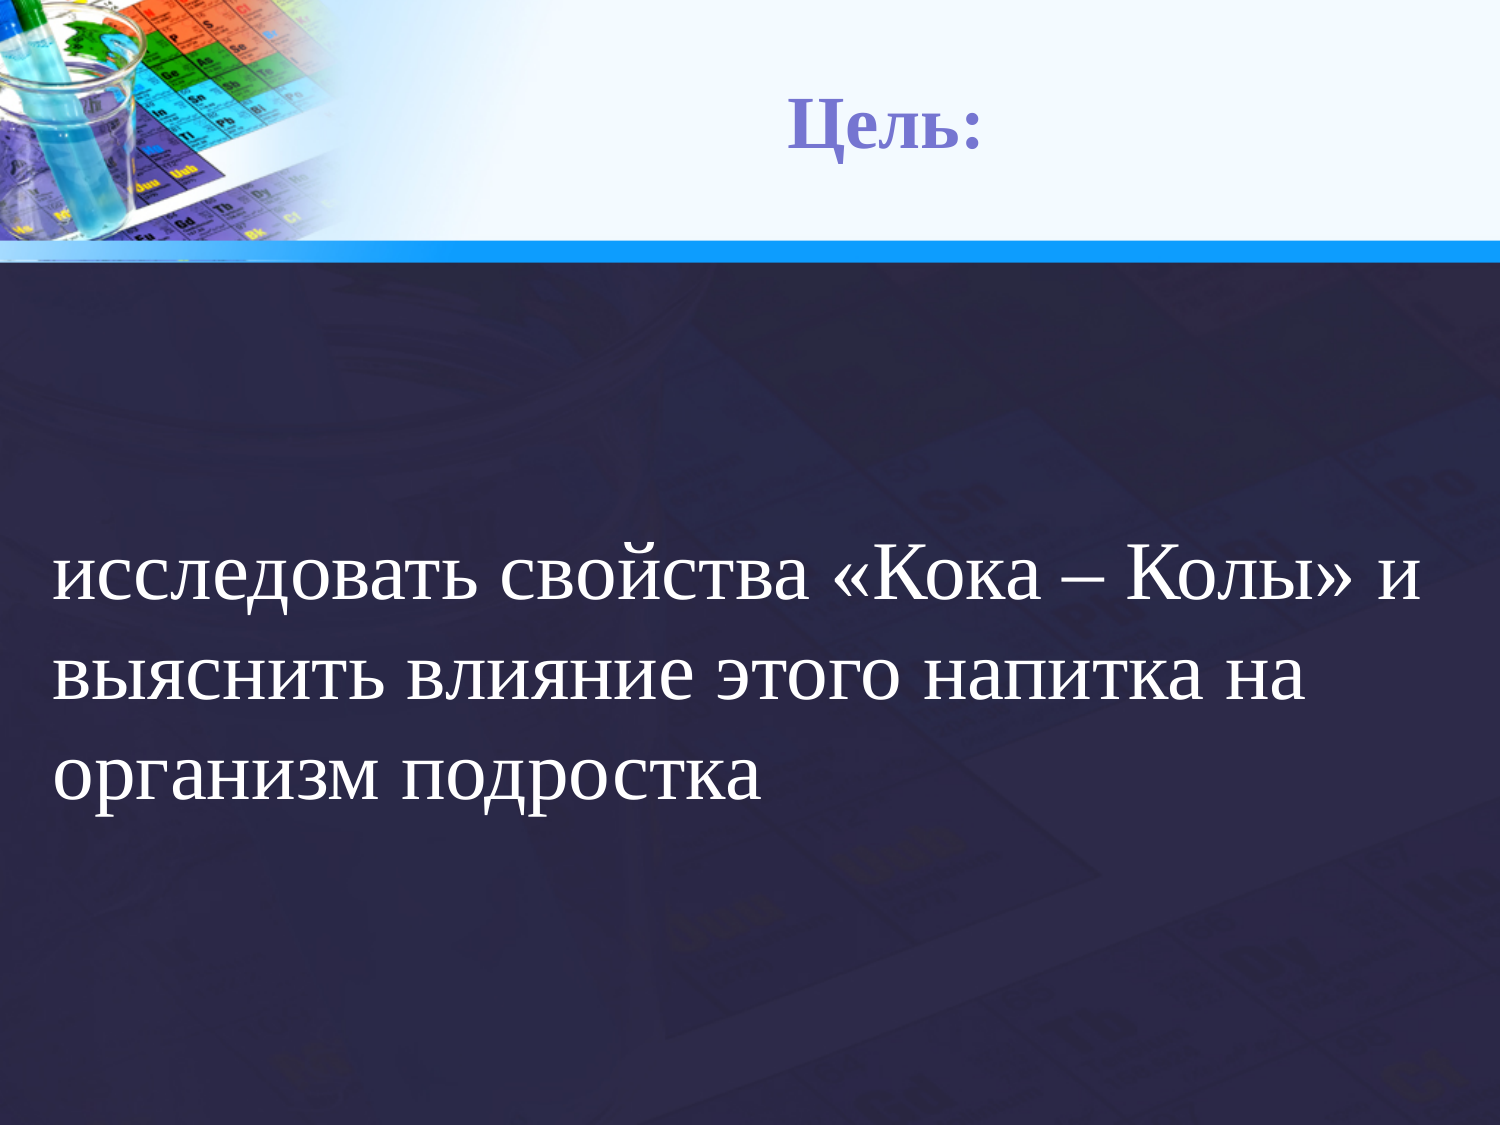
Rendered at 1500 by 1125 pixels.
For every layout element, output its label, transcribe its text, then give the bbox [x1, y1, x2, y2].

picture [0, 0, 1500, 1125]
list исследовать свойства «Кока – Колы» и выяснить влияние этого напитка на организм подростка [37, 274, 1463, 1013]
title Цель: [317, 24, 1456, 213]
